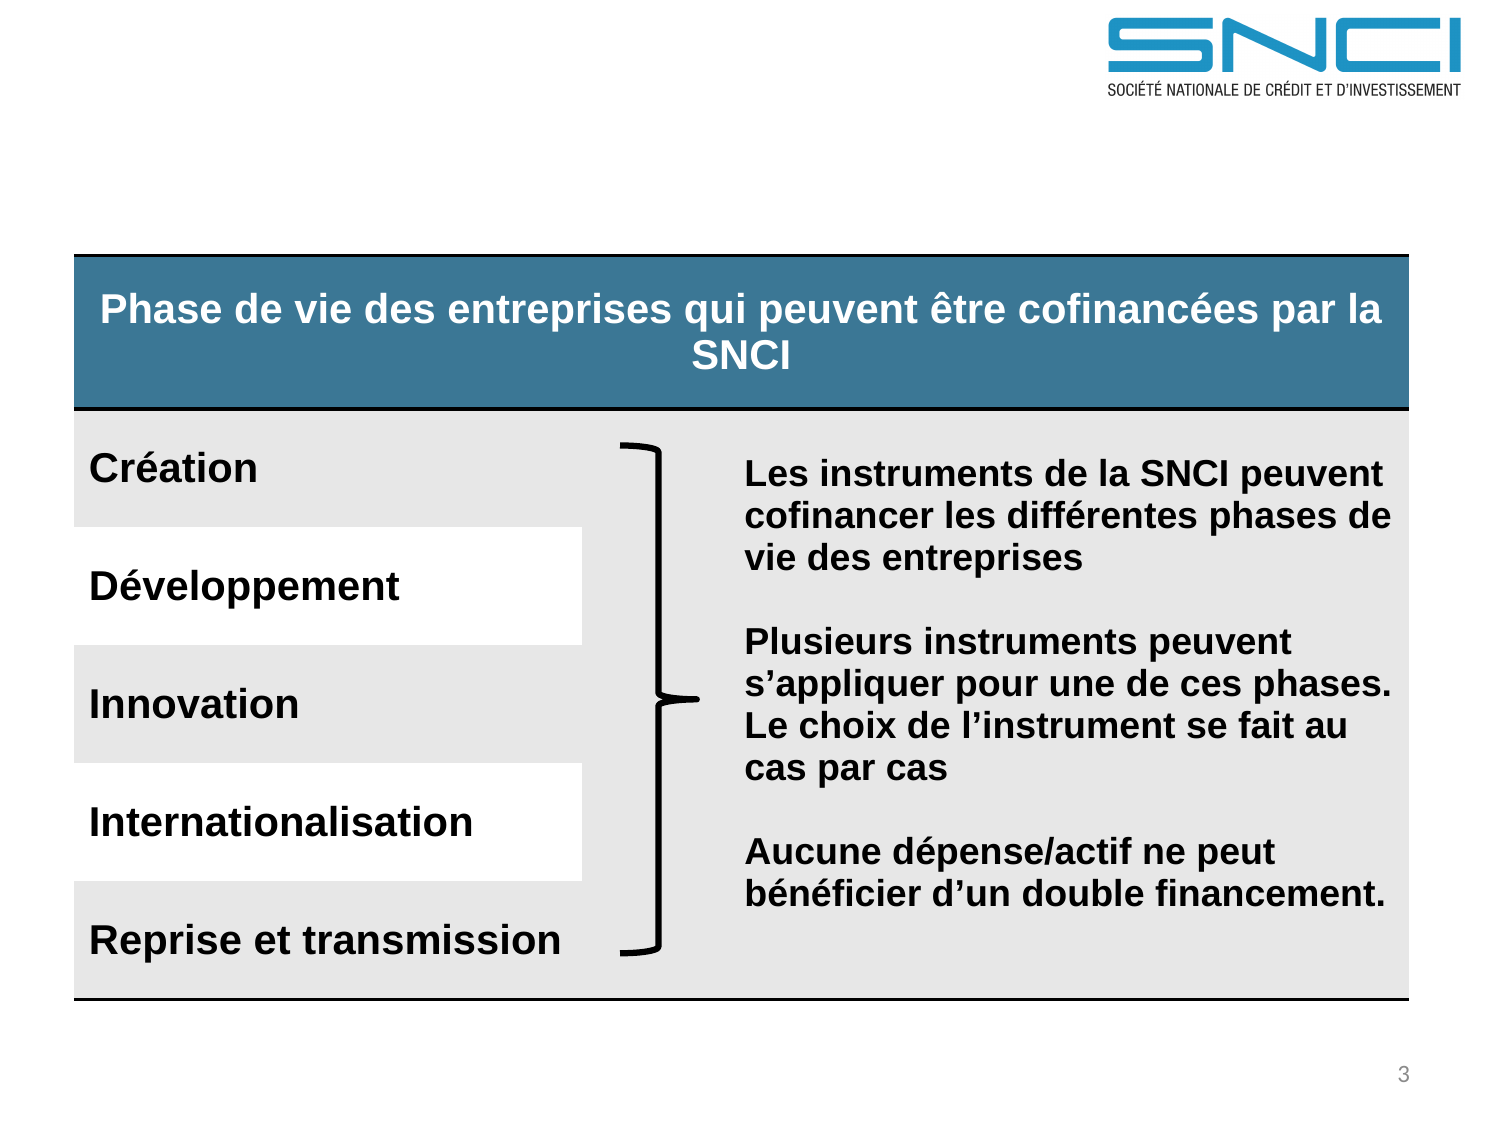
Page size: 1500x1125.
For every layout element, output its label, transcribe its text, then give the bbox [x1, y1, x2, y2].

table_cell Développement [74, 527, 582, 645]
table_cell Les instruments de la SNCI peuvent cofinancer les différentes phases de vie des entreprises Plusieurs instruments peuvent s’appliquer pour une de ces phases. Le choix de l’instrument se fait au cas par cas Aucune dépense/actif ne peut bénéficier d’un double financement. [729, 411, 1409, 998]
text_box [620, 444, 698, 955]
picture [1105, 14, 1465, 100]
table_cell Innovation [74, 645, 582, 763]
table_cell Reprise et transmission [74, 881, 582, 998]
table_cell Internationalisation [74, 763, 582, 881]
table_cell Création [74, 411, 582, 527]
slide_number 3 [1074, 1042, 1425, 1103]
table_cell [582, 411, 729, 998]
table_header Phase de vie des entreprises qui peuvent être cofinancées par la SNCI [74, 257, 1409, 407]
